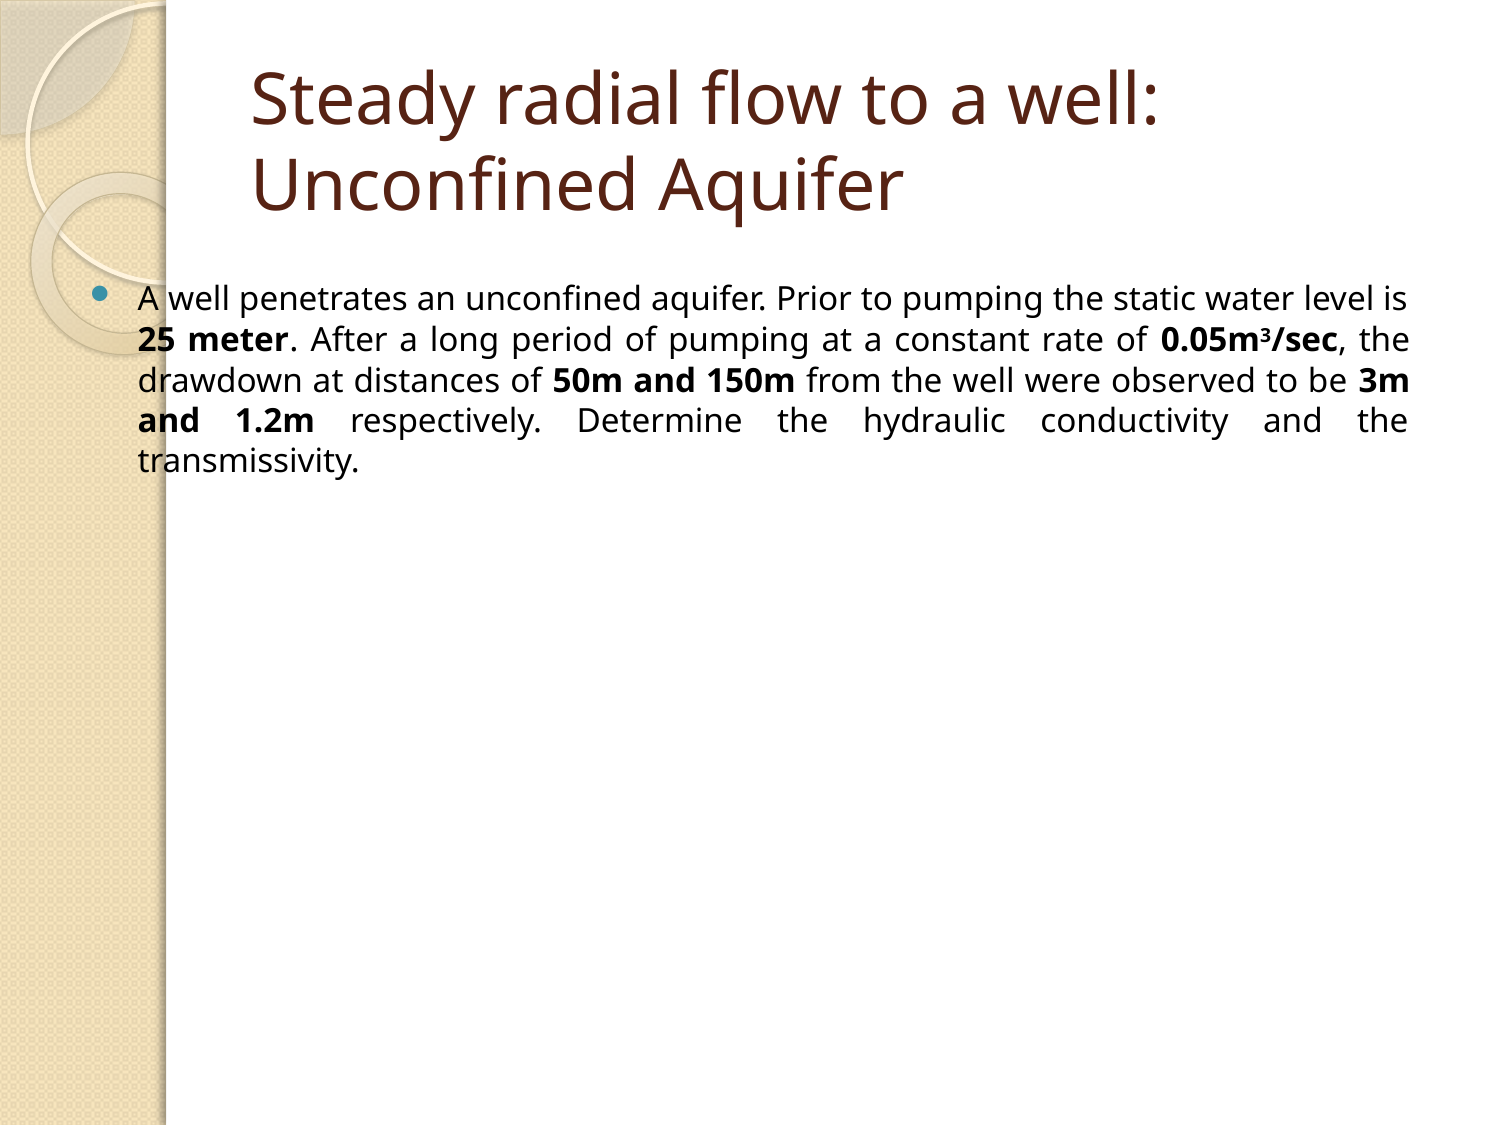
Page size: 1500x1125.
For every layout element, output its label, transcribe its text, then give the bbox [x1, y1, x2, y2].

list A well penetrates an unconfined aquifer. Prior to pumping the static water level is 25 meter. After a long period of pumping at a constant rate of 0.05m3/sec, the drawdown at distances of 50m and 150m from the well were observed to be 3m and 1.2m respectively. Determine the hydraulic conductivity and the transmissivity. [75, 270, 1425, 488]
title Steady radial flow to a well: Unconfined Aquifer [235, 45, 1466, 233]
